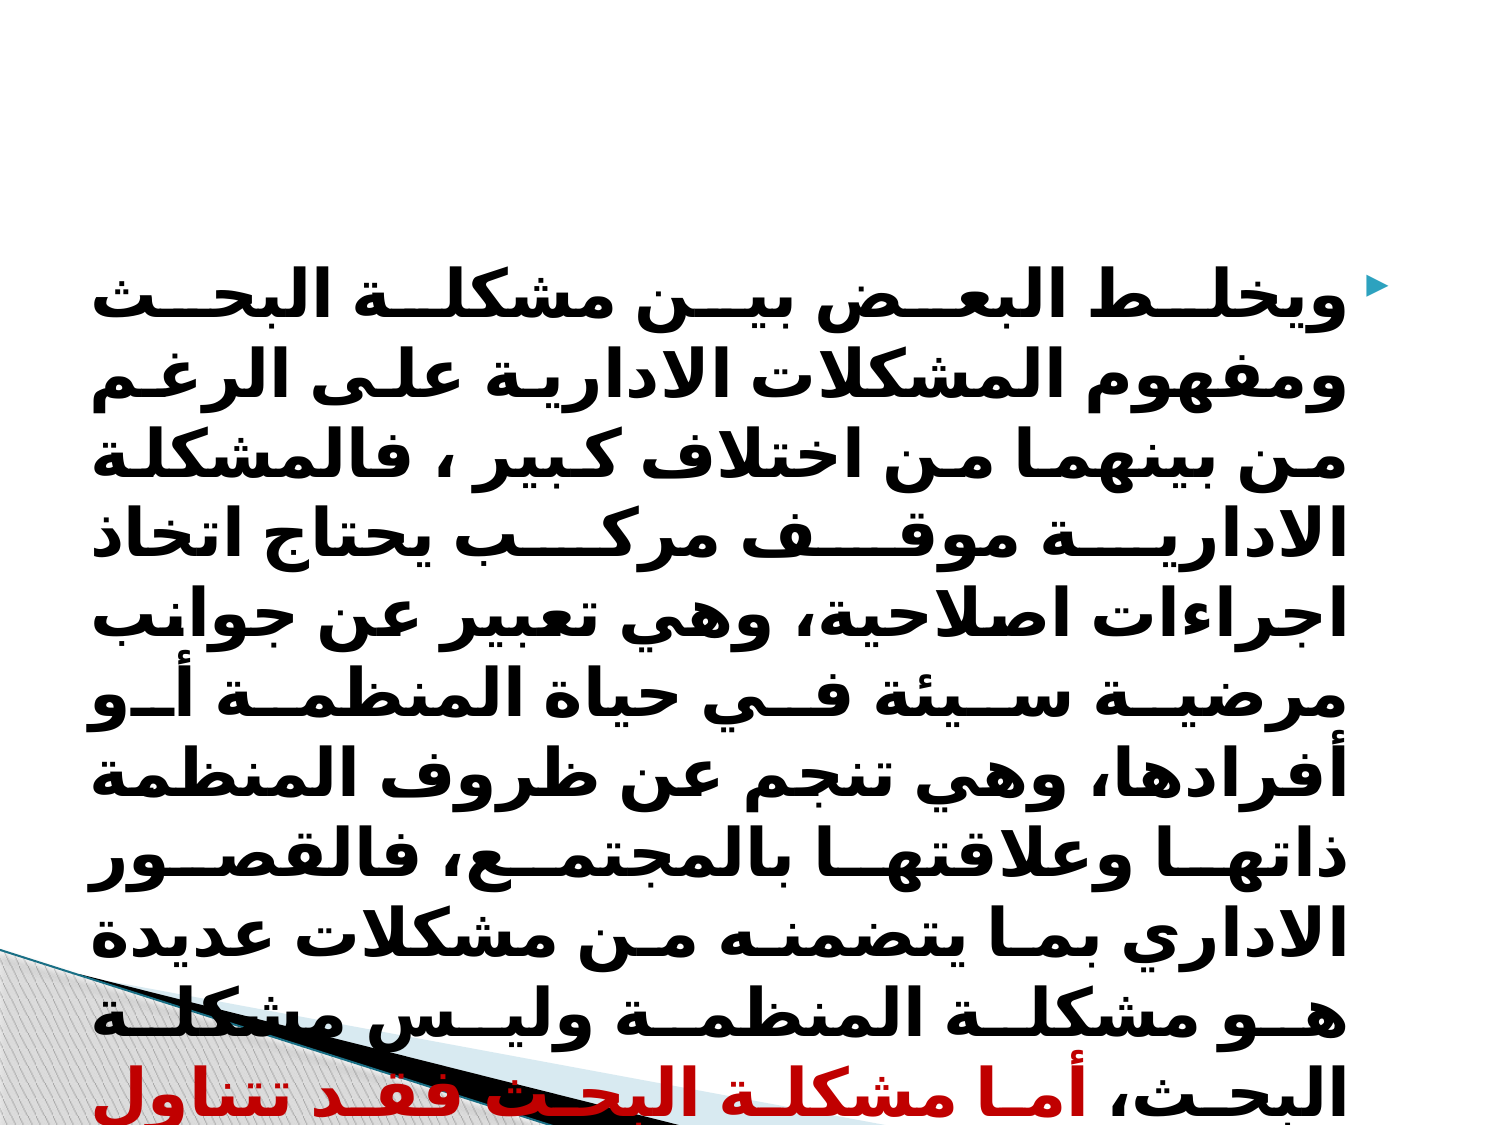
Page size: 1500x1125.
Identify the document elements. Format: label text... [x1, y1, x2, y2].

list ويخلط البعض بين مشكلة البحث ومفهوم المشكلات الادارية على الرغم من بينهما من اختلاف كبير ، فالمشكلة الادارية موقف مركب يحتاج اتخاذ اجراءات اصلاحية، وهي تعبير عن جوانب مرضية سيئة في حياة المنظمة أو أفرادها، وهي تنجم عن ظروف المنظمة ذاتها وعلاقتها بالمجتمع، فالقصور الاداري بما يتضمنه من مشكلات عديدة هو مشكلة المنظمة وليس مشكلة البحث، أما مشكلة البحث فقد تتناول جانبا سلبياً او ايجابياً، وكلاهما في حاجة الى تفسير، وهي أوسع مدلولاً وأكثر شمولاً من المشكلة الادارية. [75, 243, 1425, 986]
